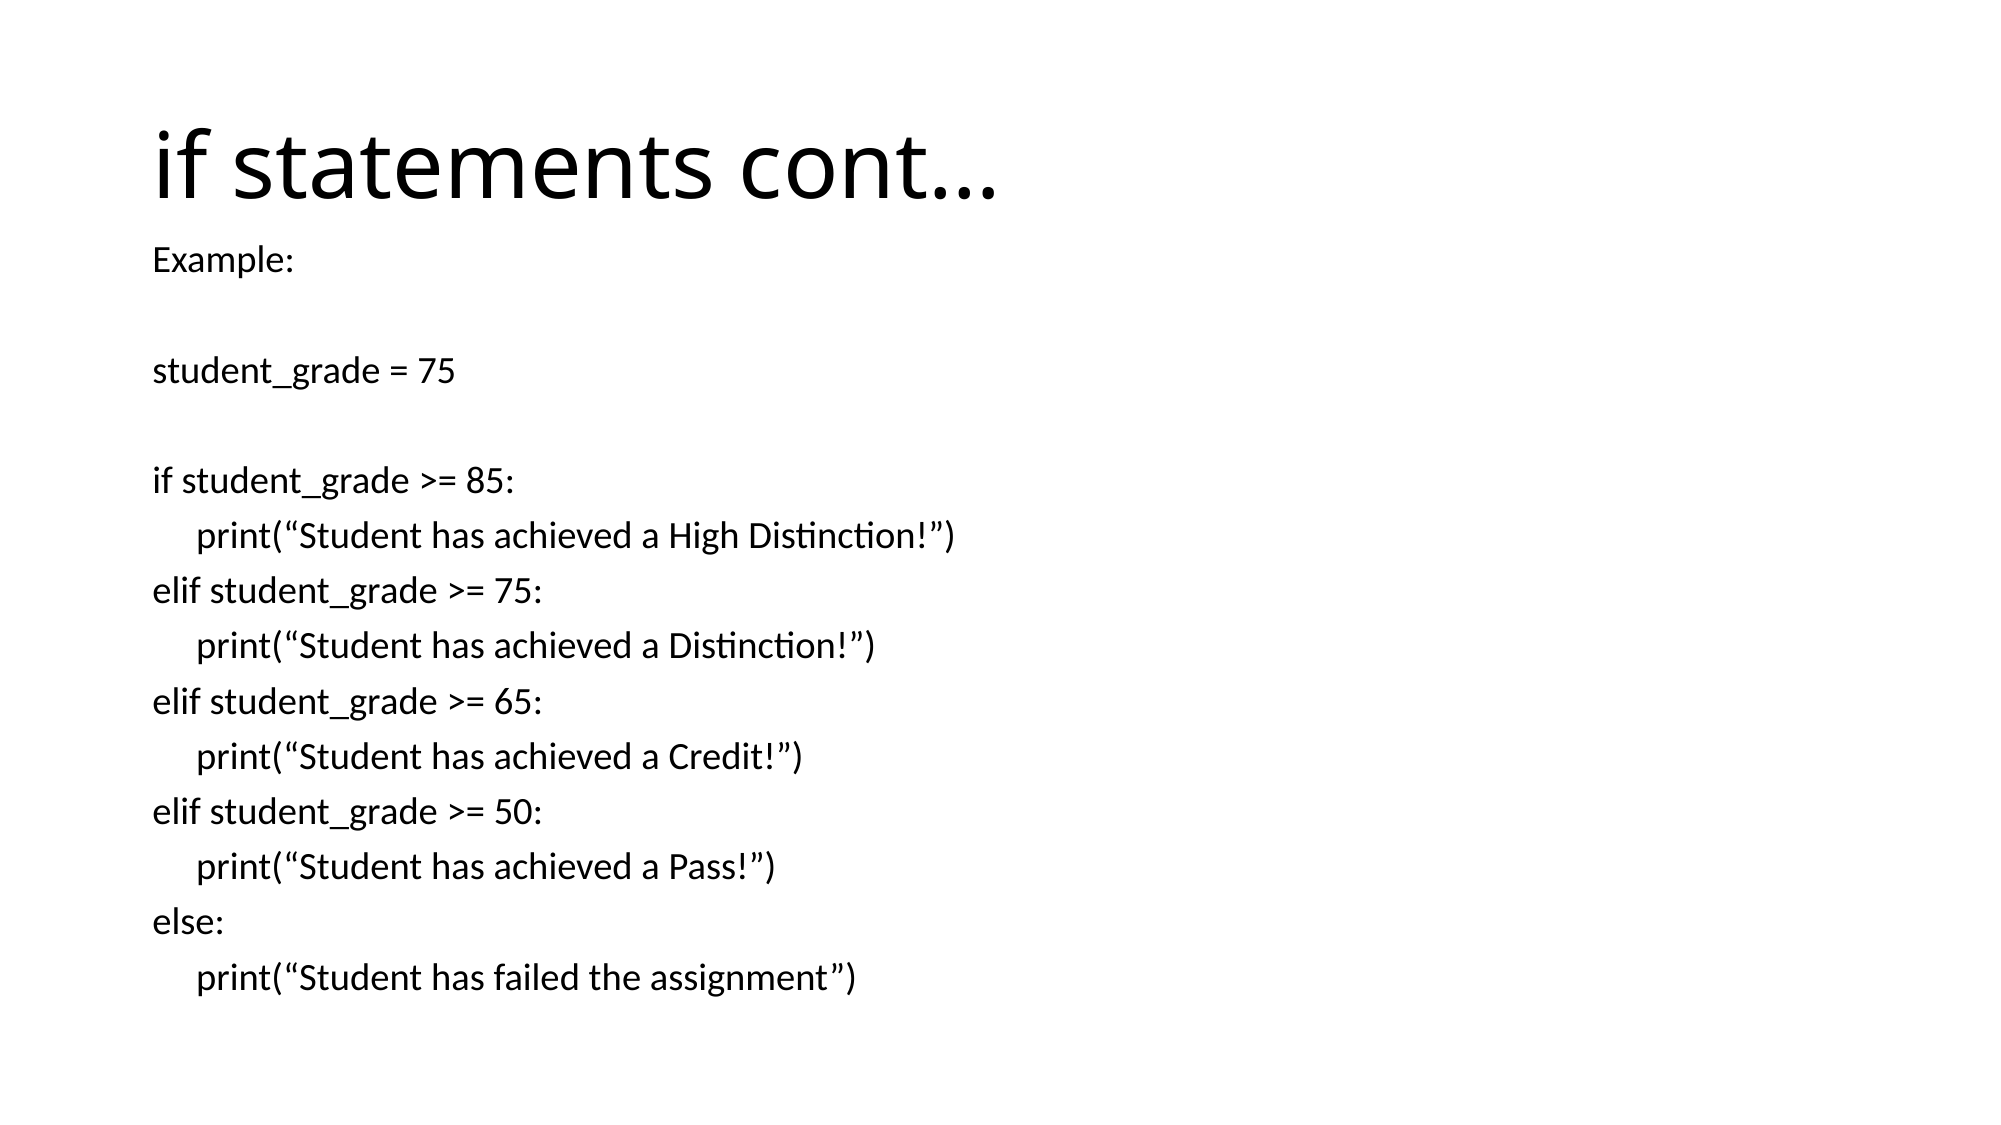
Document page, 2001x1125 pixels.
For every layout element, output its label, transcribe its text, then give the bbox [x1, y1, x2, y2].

title if statements cont… [137, 59, 1863, 232]
list Example: student_grade = 75 if student_grade >= 85: print(“Student has achieved a High Distinction!”) elif student_grade >= 75: print(“Student has achieved a Distinction!”) elif student_grade >= 65: print(“Student has achieved a Credit!”) elif student_grade >= 50: print(“Student has achieved a Pass!”) else: print(“Student has failed the assignment”) [137, 232, 1863, 1014]
